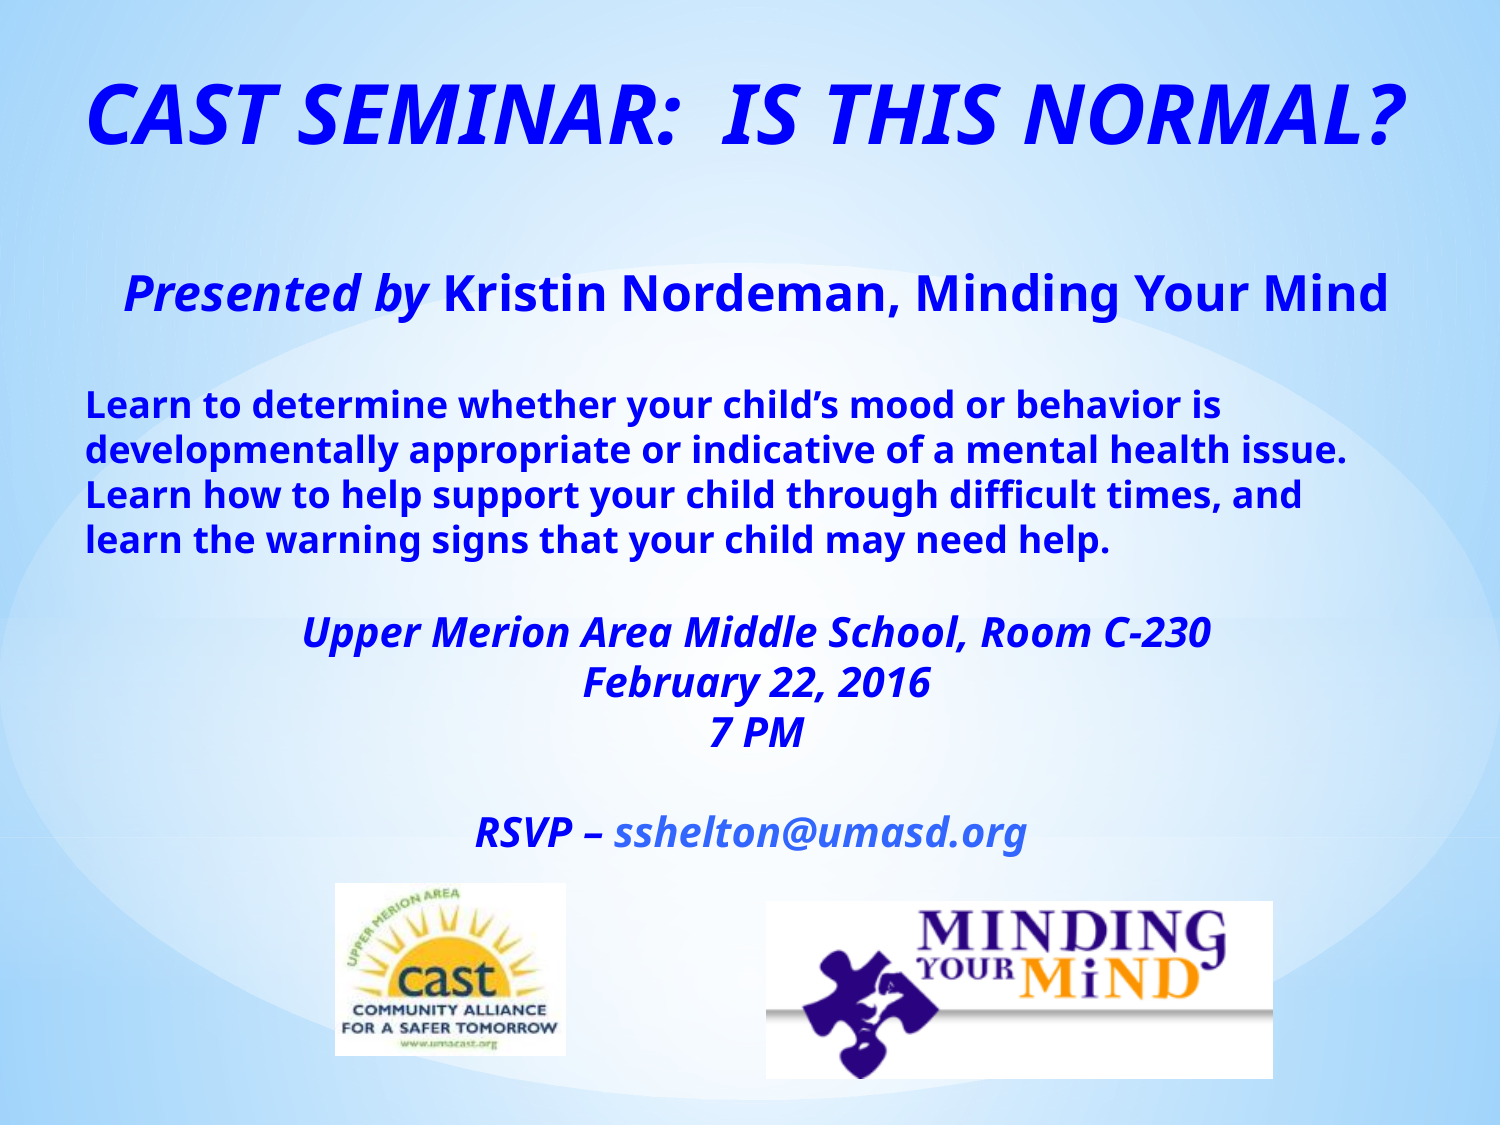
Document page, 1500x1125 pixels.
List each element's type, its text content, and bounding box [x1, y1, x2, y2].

picture [335, 883, 566, 1057]
text_box CAST SEMINAR: IS THIS NORMAL? Presented by Kristin Nordeman, Minding Your Mind Learn to determine whether your child’s mood or behavior is developmentally appropriate or indicative of a mental health issue. Learn how to help support your child through difficult times, and learn the warning signs that your child may need help. Upper Merion Area Middle School, Room C-230 February 22, 2016 7 PM RSVP – sshelton@umasd.org [70, 53, 1444, 1064]
picture [766, 900, 1273, 1079]
